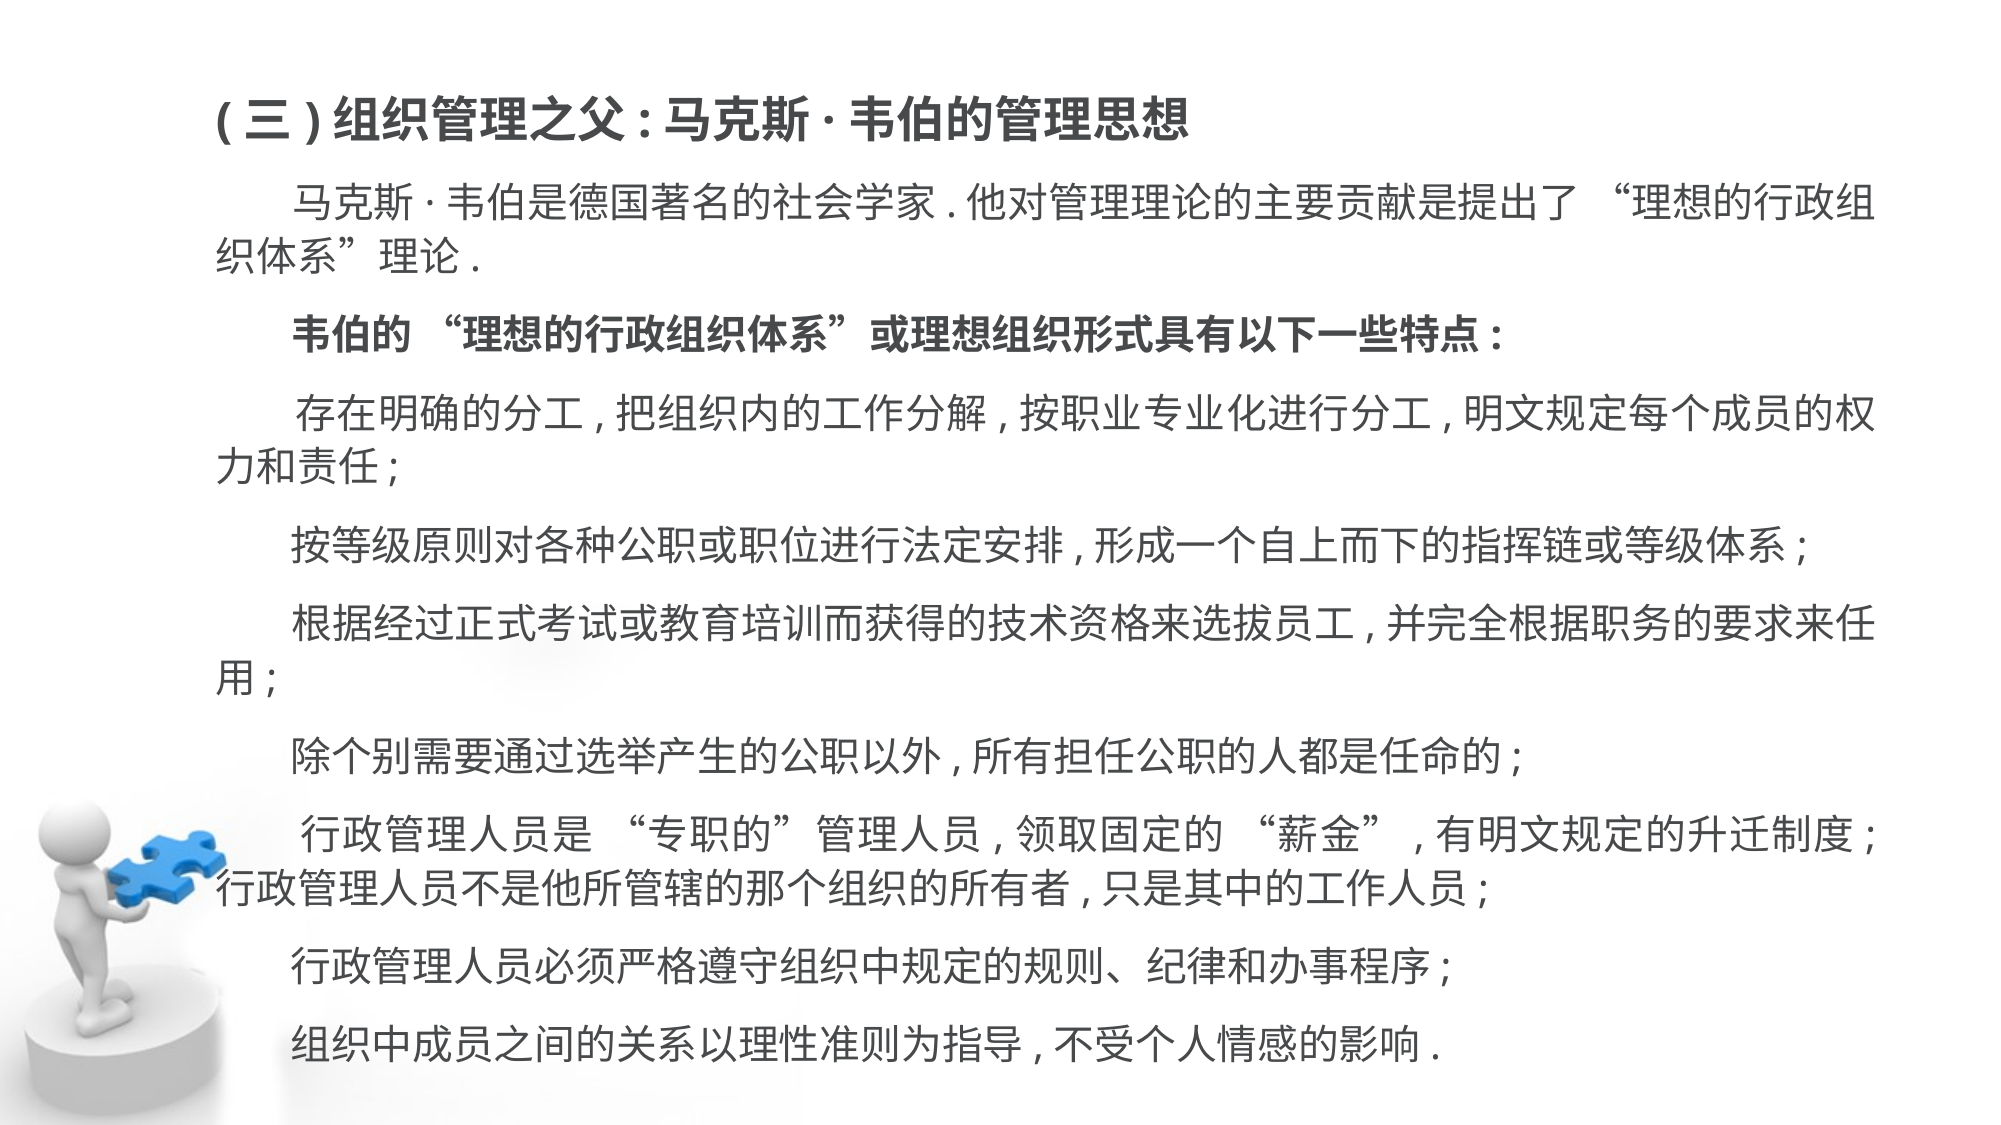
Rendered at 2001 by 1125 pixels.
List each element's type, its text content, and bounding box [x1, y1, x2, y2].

list (三)组织管理之父:马克斯·韦伯的管理思想 马克斯·韦伯是德国著名的社会学家.他对管理理论的主要贡献是提出了 “理想的行政组织体系”理论. 韦伯的 “理想的行政组织体系”或理想组织形式具有以下一些特点: 存在明确的分工,把组织内的工作分解,按职业专业化进行分工,明文规定每个成员的权力和责任; 按等级原则对各种公职或职位进行法定安排,形成一个自上而下的指挥链或等级体系; 根据经过正式考试或教育培训而获得的技术资格来选拔员工,并完全根据职务的要求来任用; 除个别需要通过选举产生的公职以外,所有担任公职的人都是任命的; 行政管理人员是 “专职的”管理人员,领取固定的 “薪金”,有明文规定的升迁制度; 行政管理人员不是他所管辖的那个组织的所有者,只是其中的工作人员; 行政管理人员必须严格遵守组织中规定的规则、纪律和办事程序; 组织中成员之间的关系以理性准则为指导,不受个人情感的影响. [200, 75, 1892, 1125]
picture [0, 383, 200, 1125]
